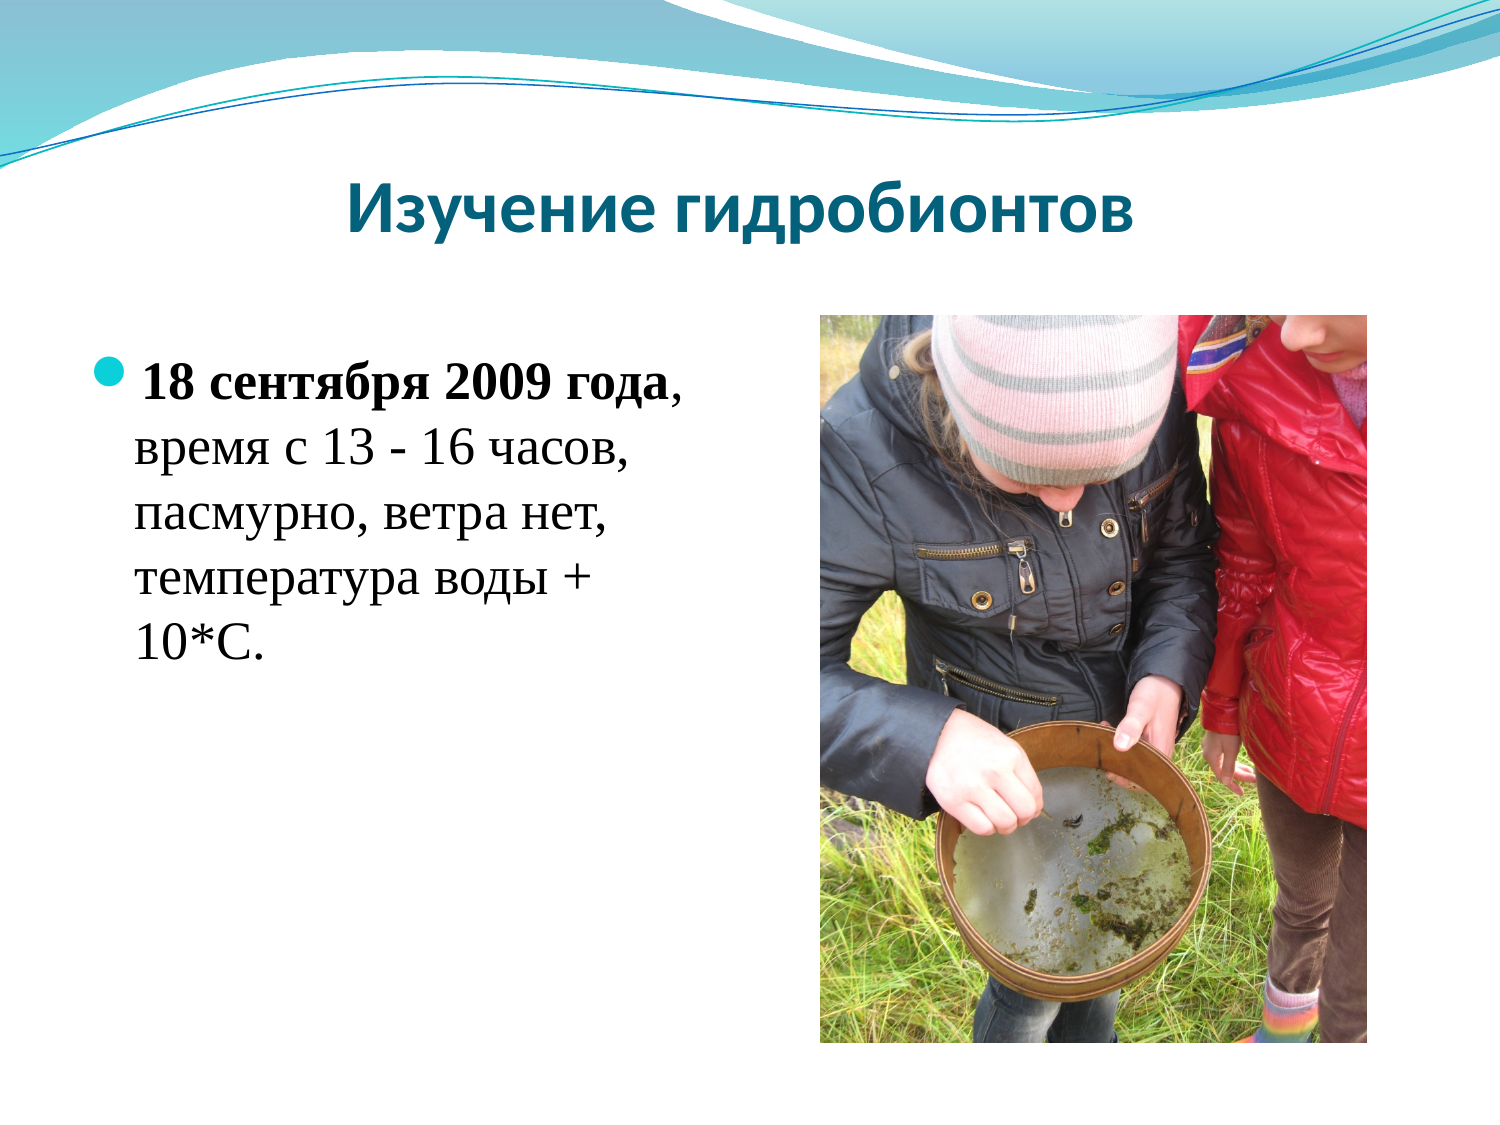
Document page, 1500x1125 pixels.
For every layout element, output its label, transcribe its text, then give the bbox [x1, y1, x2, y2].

title Изучение гидробионтов [75, 149, 1425, 338]
list 18 сентября 2009 года, время с 13 - 16 часов, пасмурно, ветра нет, температура воды + 10*С. [75, 338, 738, 1043]
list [820, 314, 1367, 1043]
